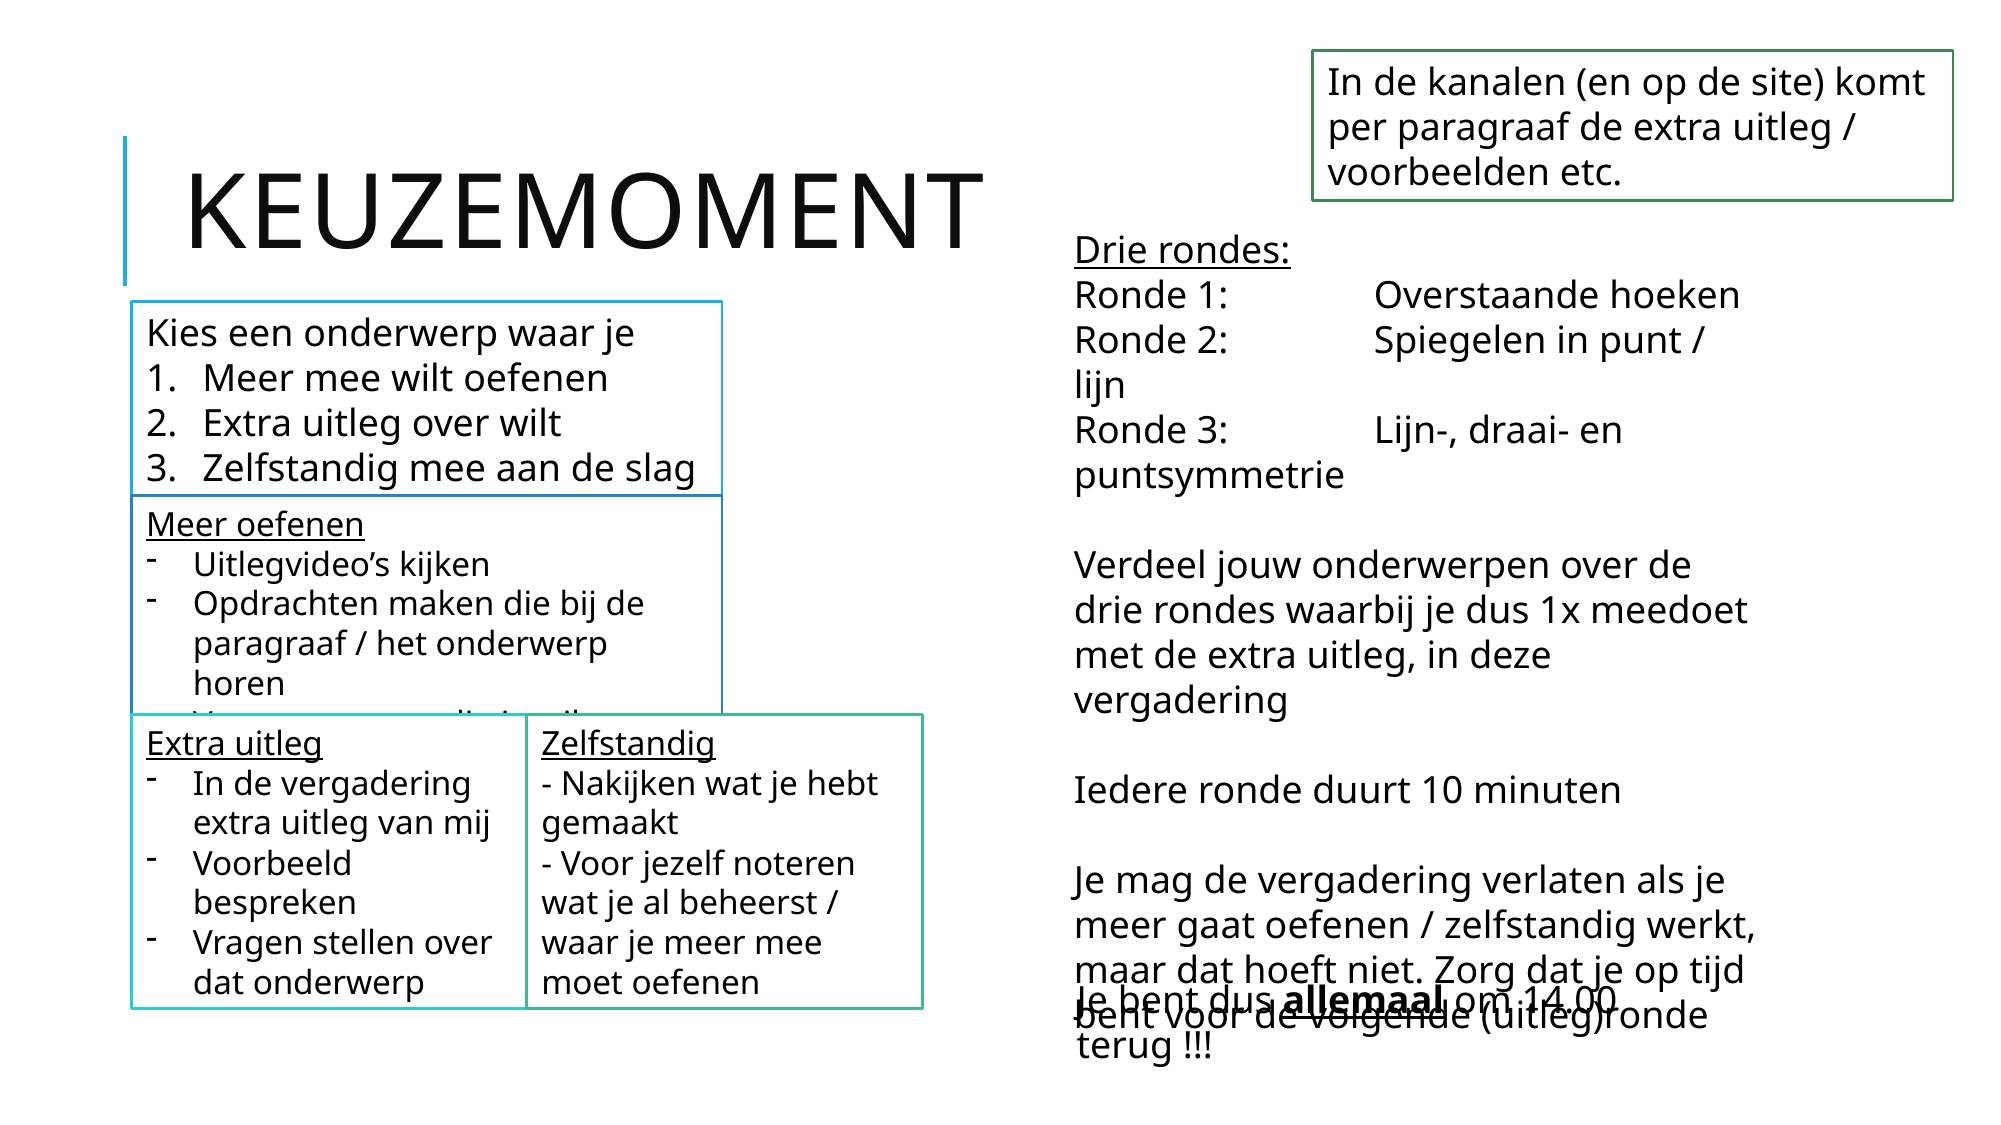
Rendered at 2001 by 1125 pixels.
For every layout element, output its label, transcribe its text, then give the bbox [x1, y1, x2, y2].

text_box Drie rondes: Ronde 1: Overstaande hoeken Ronde 2: Spiegelen in punt / lijn Ronde 3: Lijn-, draai- en puntsymmetrie Verdeel jouw onderwerpen over de drie rondes waarbij je dus 1x meedoet met de extra uitleg, in deze vergadering Iedere ronde duurt 10 minuten Je mag de vergadering verlaten als je meer gaat oefenen / zelfstandig werkt, maar dat hoeft niet. Zorg dat je op tijd bent voor de volgende (uitleg)ronde [1059, 218, 1782, 1044]
text_box Meer oefenen Uitlegvideo’s kijken Opdrachten maken die bij de paragraaf / het onderwerp horen Vragen noteren die je wilt bespreken [130, 494, 723, 713]
text_box Extra uitleg In de vergadering extra uitleg van mij Voorbeeld bespreken Vragen stellen over dat onderwerp [130, 713, 525, 1010]
text_box In de kanalen (en op de site) komt per paragraaf de extra uitleg / voorbeelden etc. [1311, 49, 1954, 202]
text_box Kies een onderwerp waar je Meer mee wilt oefenen Extra uitleg over wilt Zelfstandig mee aan de slag kan [130, 300, 723, 494]
title Keuzemoment [168, 96, 1763, 342]
text_box Zelfstandig - Nakijken wat je hebt gemaakt - Voor jezelf noteren wat je al beheerst / waar je meer mee moet oefenen [525, 713, 924, 1010]
text_box Je bent dus allemaal om 14.00 terug !!! [1061, 968, 1763, 1074]
